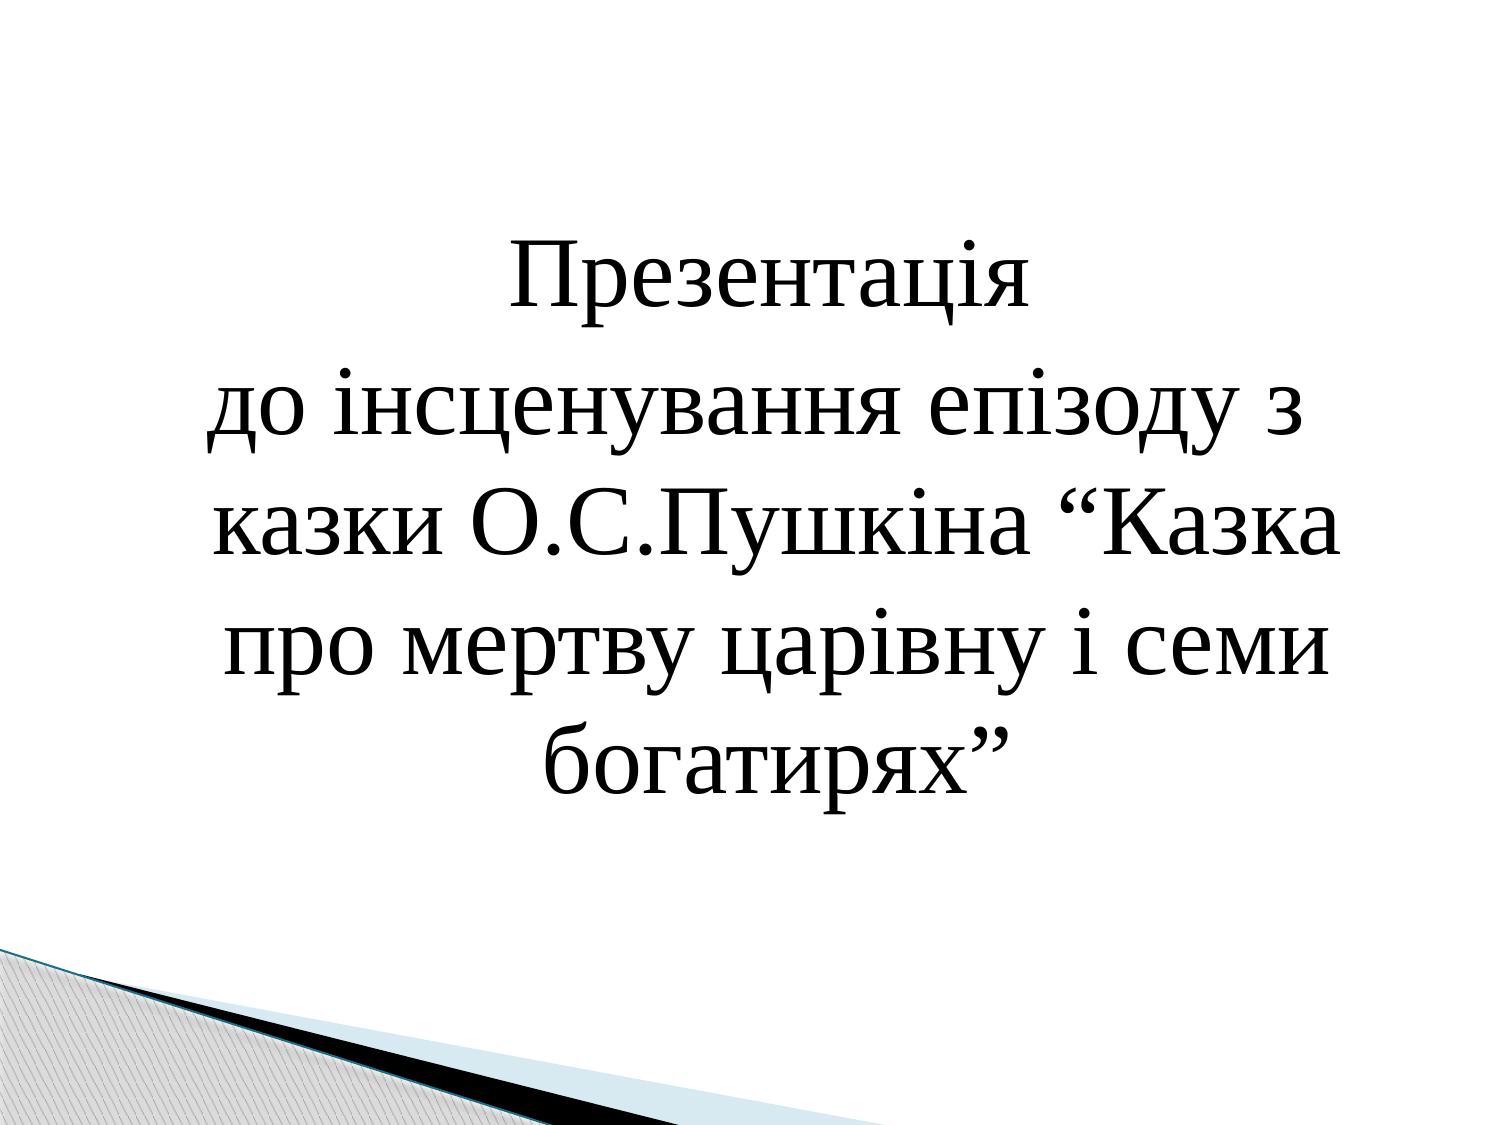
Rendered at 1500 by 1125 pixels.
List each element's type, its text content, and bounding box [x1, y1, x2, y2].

list Презентація до інсценування епізоду з казки О.С.Пушкіна “Казка про мертву царівну і семи богатирях” [70, 70, 1425, 1005]
